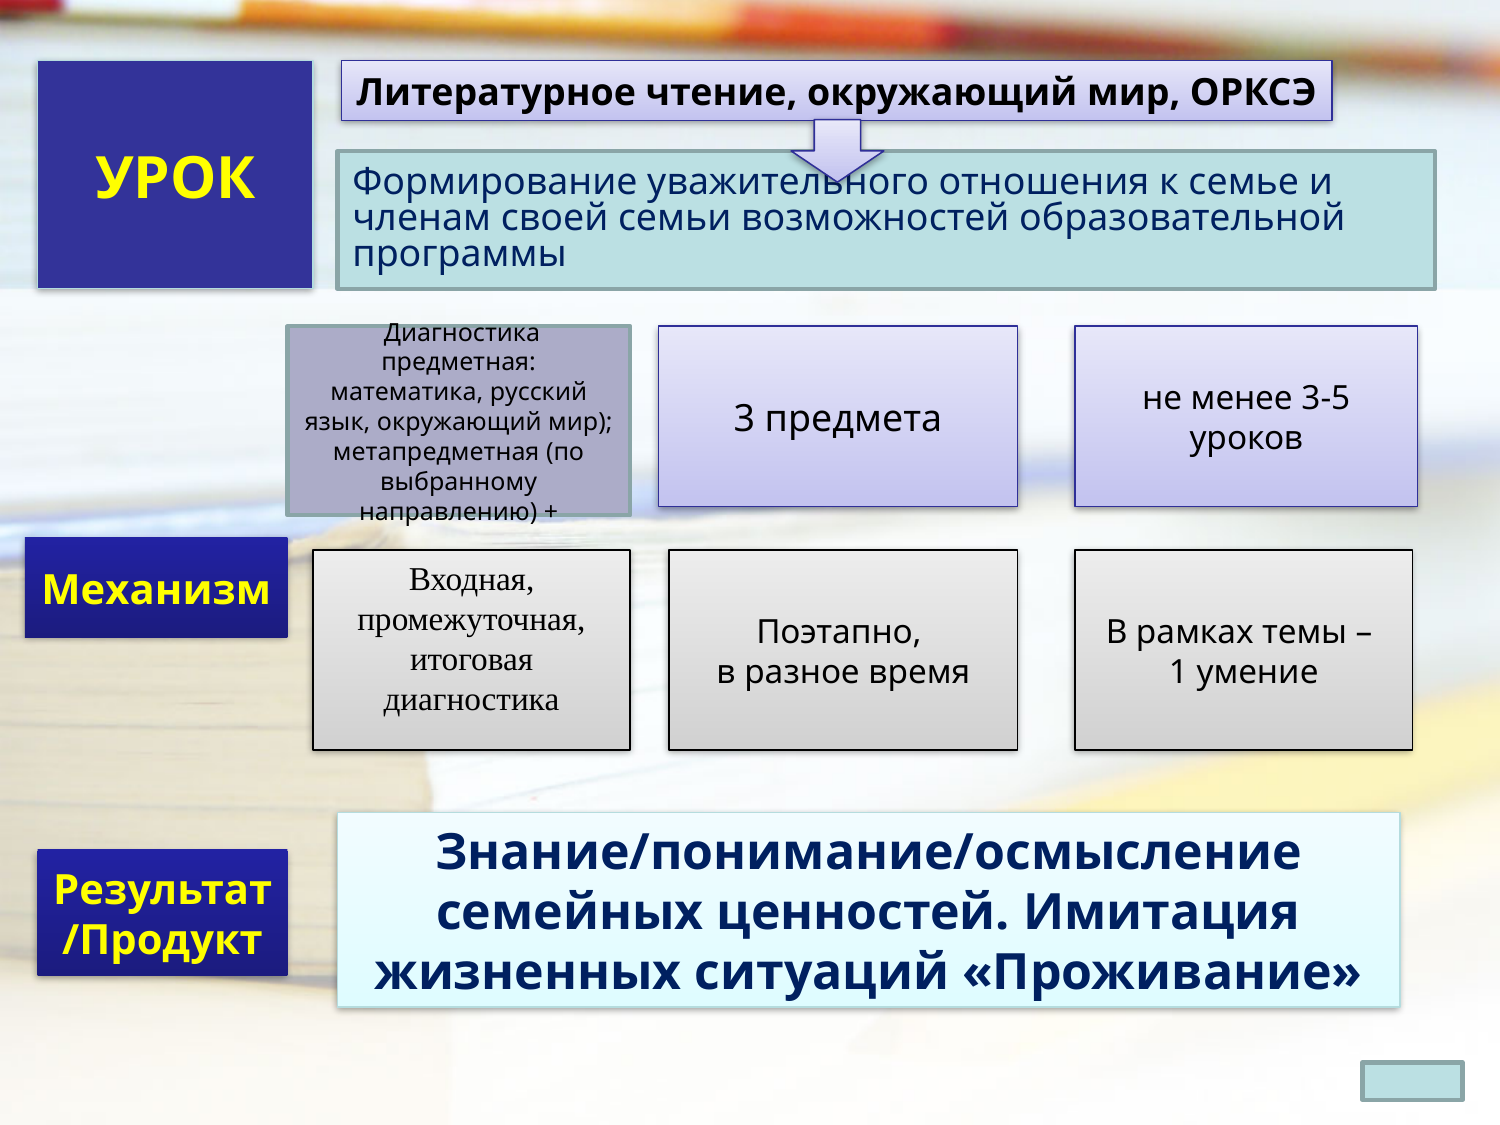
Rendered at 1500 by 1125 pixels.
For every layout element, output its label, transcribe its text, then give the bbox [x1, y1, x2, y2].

text_box Результат/Продукт [37, 849, 288, 976]
text_box Диагностика предметная: математика, русский язык, окружающий мир); метапредметная (по выбранному направлению) + [285, 324, 632, 517]
text_box [1360, 1060, 1465, 1102]
text_box Формирование уважительного отношения к семье и членам своей семьи возможностей образовательной программы [335, 149, 1437, 291]
text_box Знание/понимание/осмысление семейных ценностей. Имитация жизненных ситуаций «Проживание» [337, 812, 1401, 1008]
text_box не менее 3-5 уроков [1074, 325, 1418, 507]
text_box Литературное чтение, окружающий мир, ОРКСЭ [341, 60, 1333, 121]
text_box Механизм [24, 537, 288, 638]
text_box УРОК [37, 60, 314, 289]
text_box Входная, промежуточная, итоговая диагностика [312, 549, 631, 751]
picture [0, 0, 1500, 1125]
text_box В рамках темы – 1 умение [1074, 549, 1413, 751]
text_box 3 предмета [658, 325, 1018, 507]
text_box Поэтапно, в разное время [668, 549, 1018, 751]
text_box [790, 118, 885, 183]
